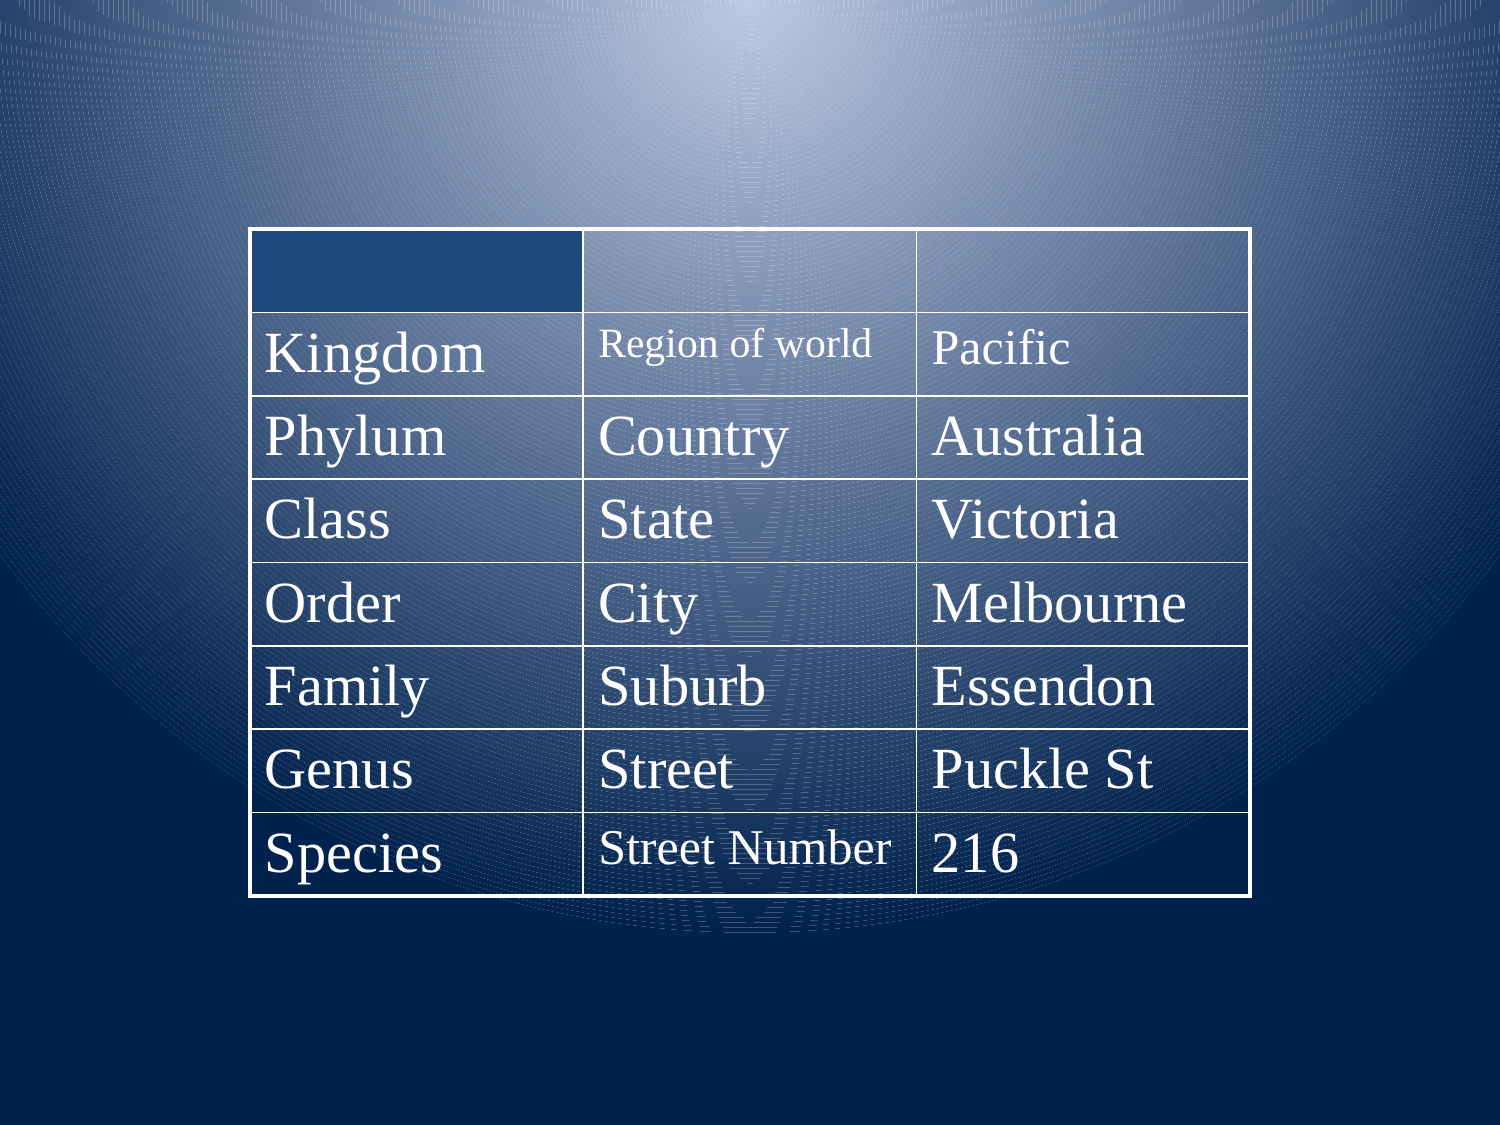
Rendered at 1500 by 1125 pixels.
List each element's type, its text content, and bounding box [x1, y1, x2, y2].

table_cell 216 [917, 813, 1248, 894]
table_cell Phylum [252, 397, 582, 478]
table_header [917, 231, 1248, 312]
table_cell Genus [252, 730, 582, 812]
table_cell Puckle St [917, 730, 1248, 812]
table_cell Melbourne [917, 563, 1248, 645]
table_cell Street Number [584, 813, 916, 894]
table_cell Class [252, 480, 582, 562]
table_cell Suburb [584, 647, 916, 728]
table_cell Pacific [917, 313, 1248, 395]
table_cell Species [252, 813, 582, 894]
table_cell Essendon [917, 647, 1248, 728]
table_cell City [584, 563, 916, 645]
table_cell Australia [917, 397, 1248, 478]
table_cell Victoria [917, 480, 1248, 562]
table_cell Region of world [584, 313, 916, 395]
table_cell Family [252, 647, 582, 728]
table_cell State [584, 480, 916, 562]
table_cell Order [252, 563, 582, 645]
table_cell Street [584, 730, 916, 812]
table_cell Kingdom [252, 313, 582, 395]
table_cell Country [584, 397, 916, 478]
table_header [584, 231, 916, 312]
table_header [252, 231, 582, 312]
